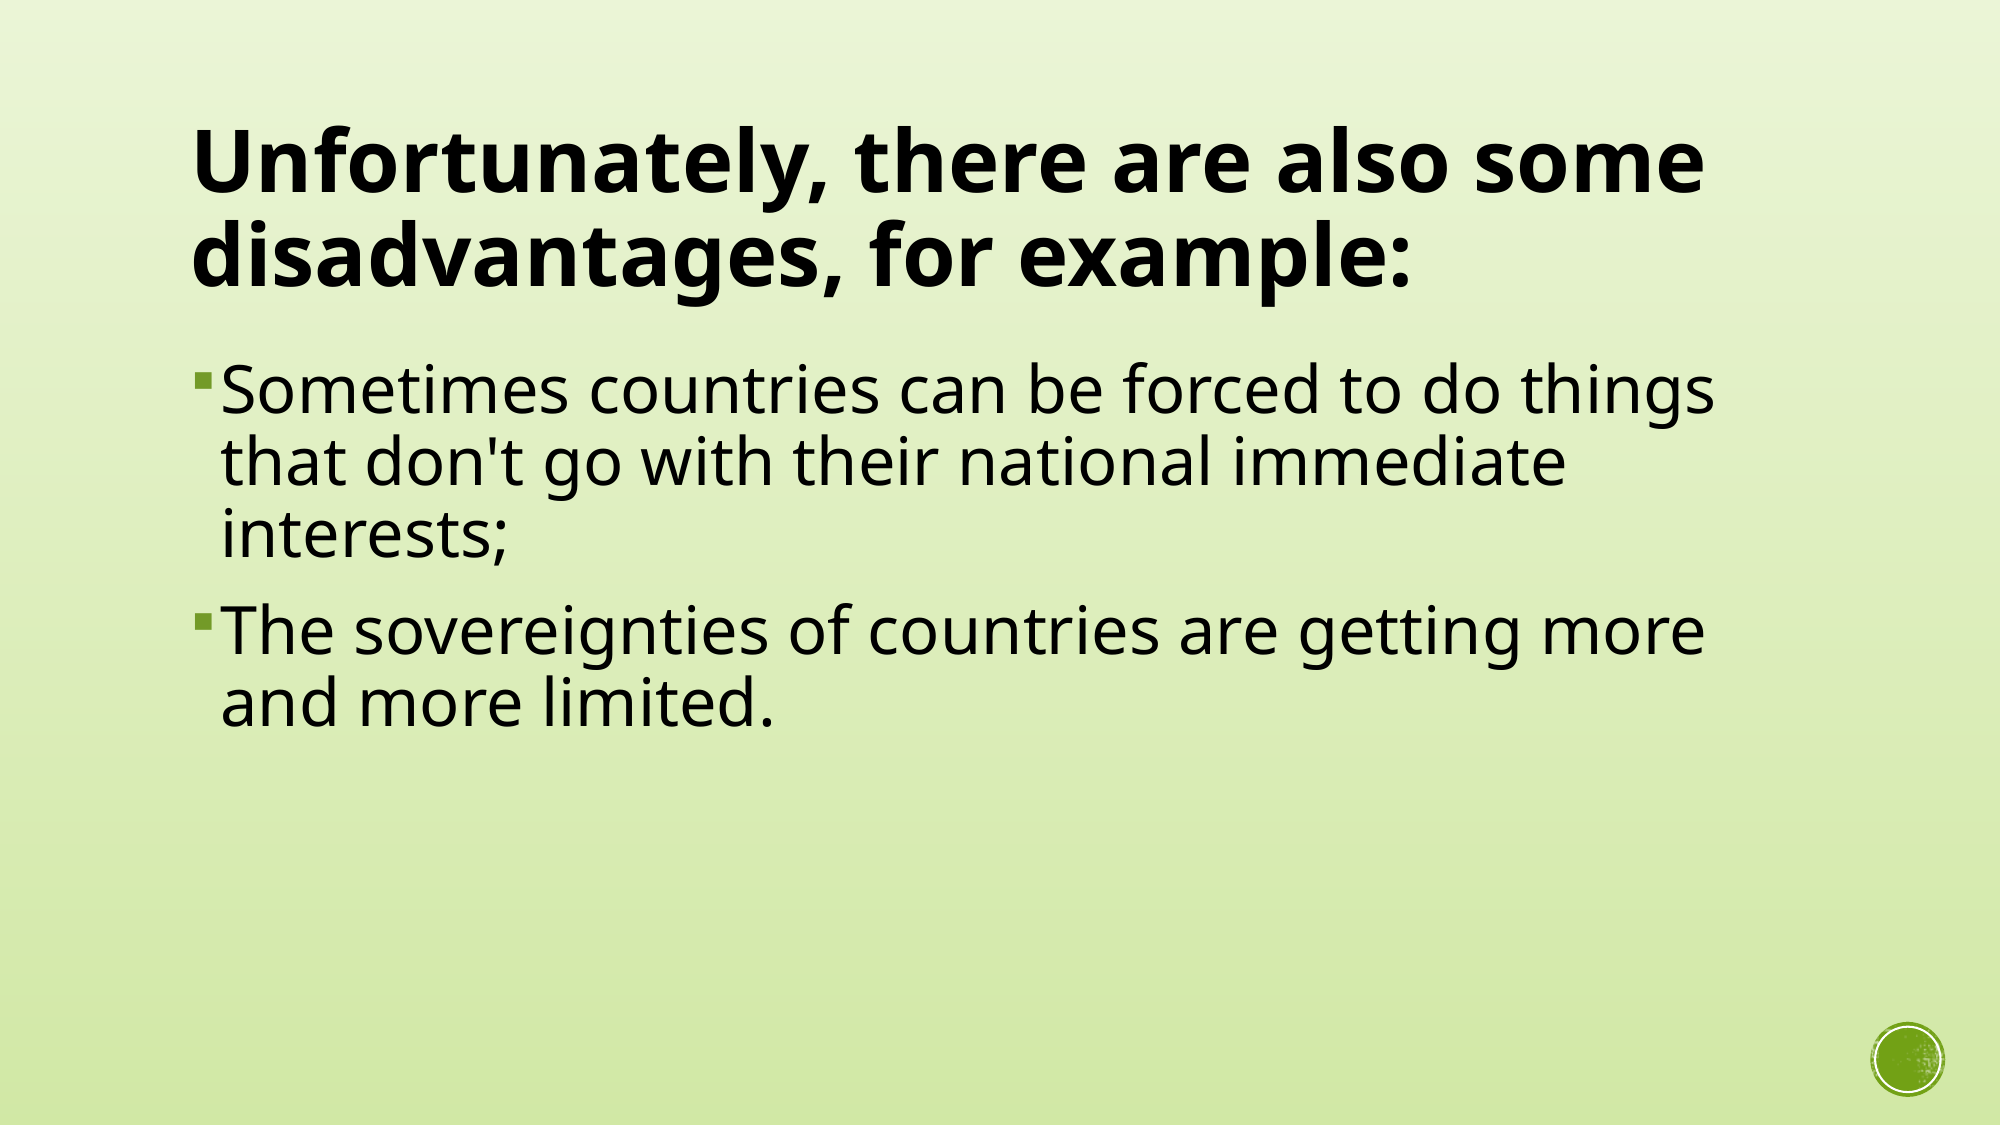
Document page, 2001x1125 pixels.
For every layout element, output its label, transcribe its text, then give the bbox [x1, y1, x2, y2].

title Unfortunately, there are also some disadvantages, for example: [175, 79, 1826, 344]
list Sometimes countries can be forced to do things that don't go with their national immediate interests; The sovereignties of countries are getting more and more limited. [175, 348, 1826, 1013]
